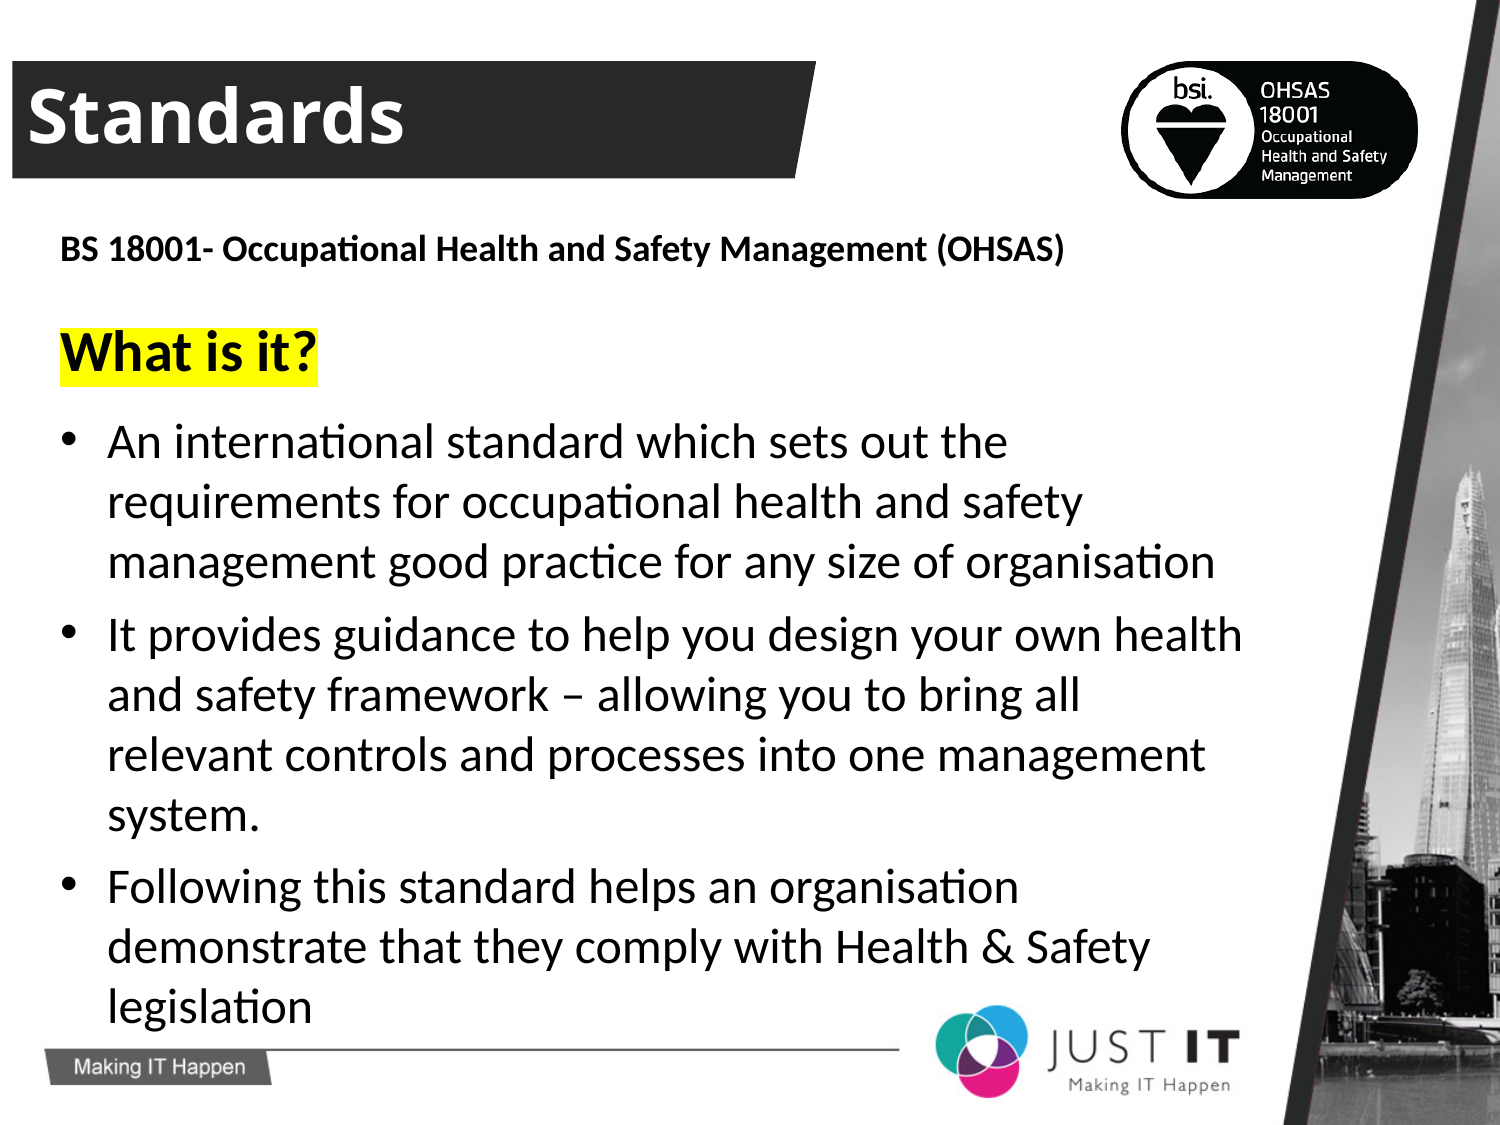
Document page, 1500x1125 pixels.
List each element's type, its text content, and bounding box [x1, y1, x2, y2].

title Standards [12, 61, 927, 179]
picture [0, 0, 1500, 1125]
text_box BS 18001- Occupational Health and Safety Management (OHSAS) What is it? An international standard which sets out the requirements for occupational health and safety management good practice for any size of organisation It provides guidance to help you design your own health and safety framework – allowing you to bring all relevant controls and processes into one management system. Following this standard helps an organisation demonstrate that they comply with Health & Safety legislation [45, 216, 1270, 1086]
